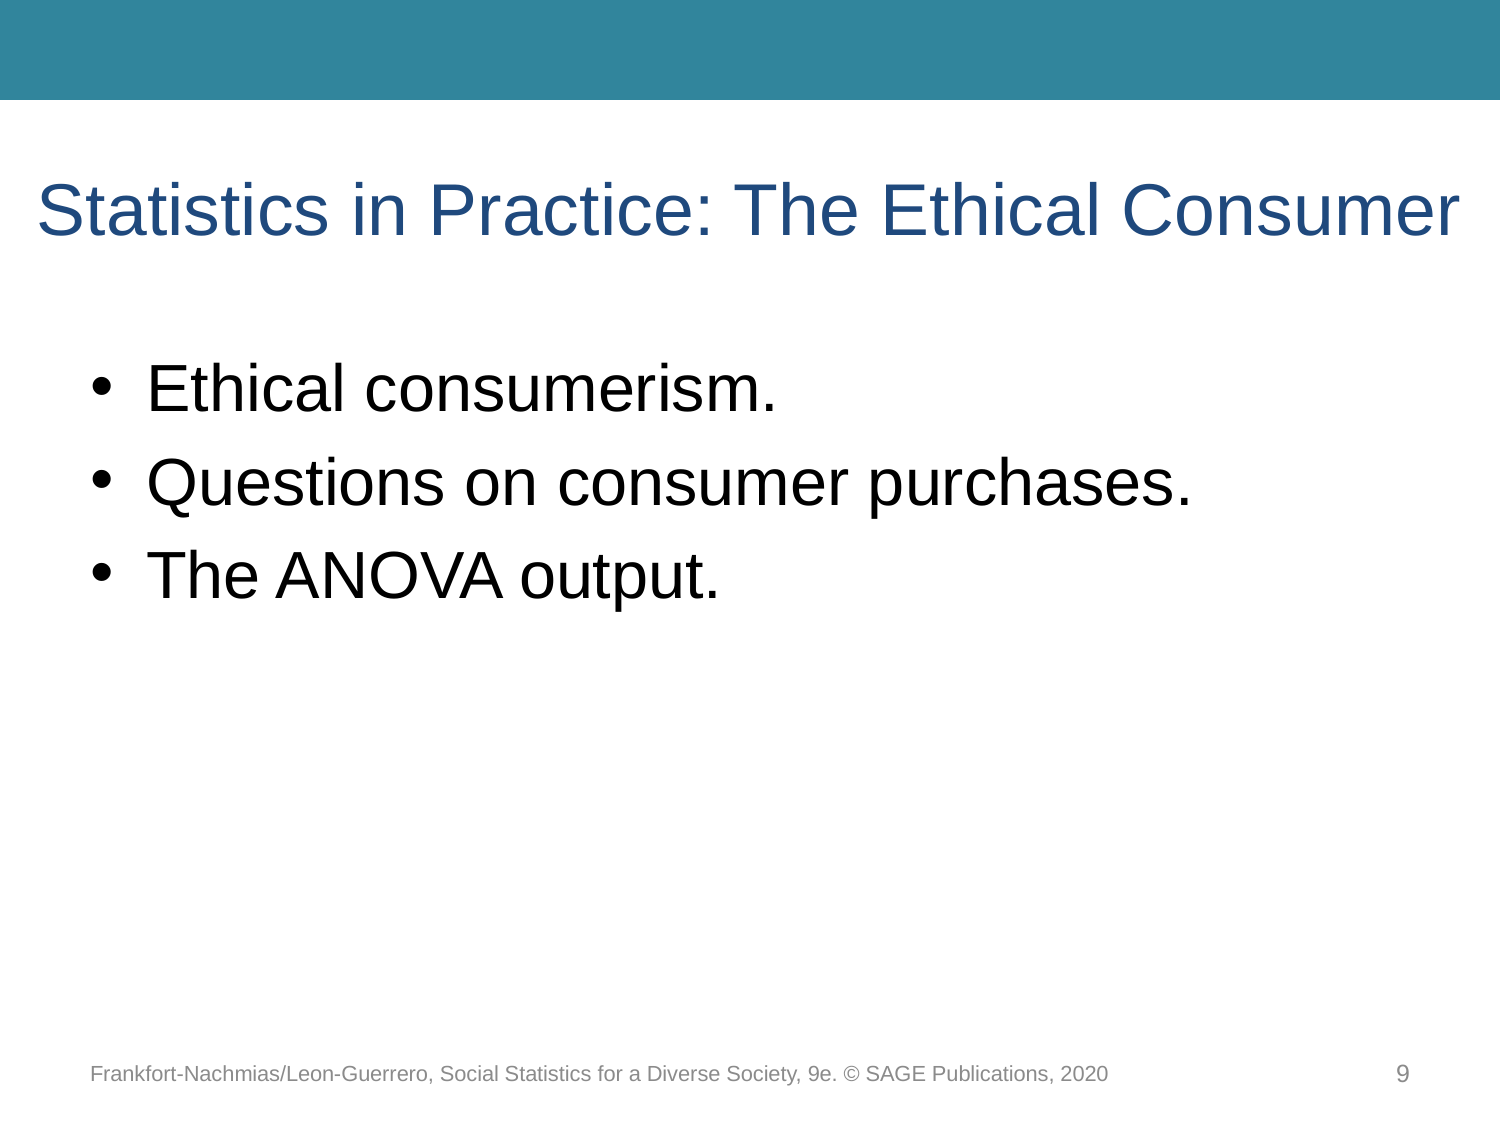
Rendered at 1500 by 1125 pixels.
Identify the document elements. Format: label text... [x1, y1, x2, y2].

slide_number 9 [1350, 1042, 1425, 1103]
list Ethical consumerism. Questions on consumer purchases. The ANOVA output. [75, 337, 1425, 1005]
title Statistics in Practice: The Ethical Consumer [0, 112, 1500, 300]
footer Frankfort-Nachmias/Leon-Guerrero, Social Statistics for a Diverse Society, 9e. © SAGE Publications, 2020 [75, 1042, 1313, 1103]
